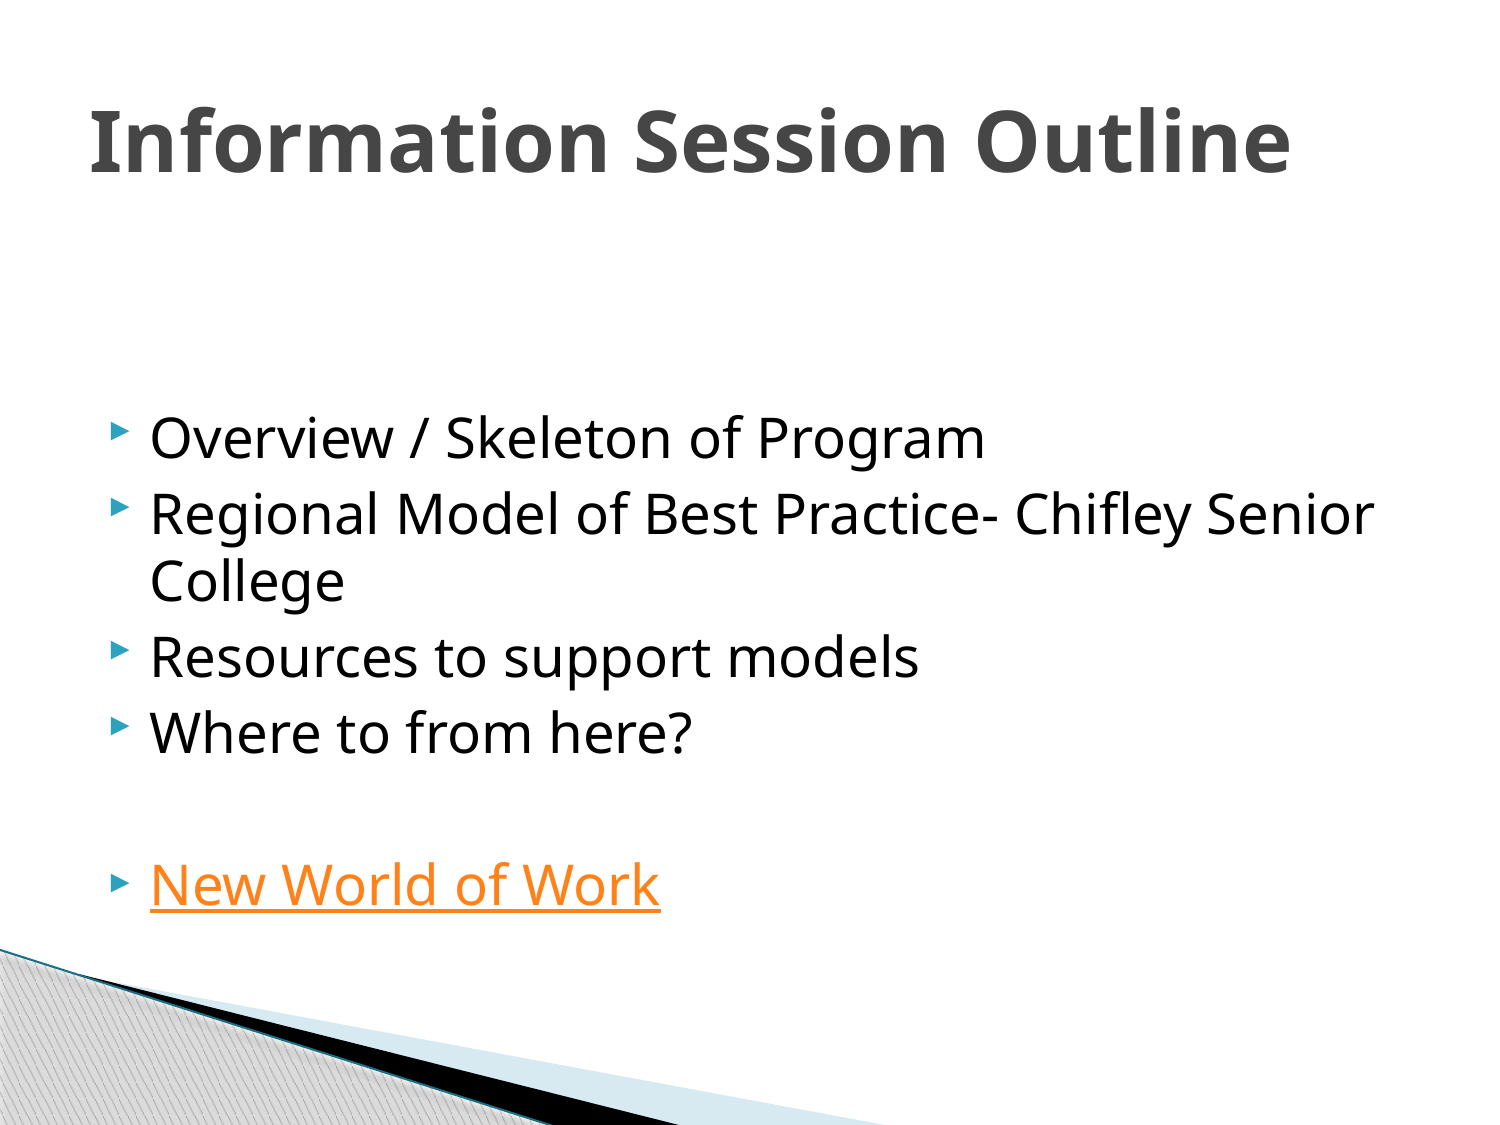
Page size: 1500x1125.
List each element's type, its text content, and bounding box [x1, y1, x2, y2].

list Overview / Skeleton of Program Regional Model of Best Practice- Chifley Senior College Resources to support models Where to from here? New World of Work [75, 243, 1425, 986]
title Information Session Outline [75, 45, 1425, 233]
